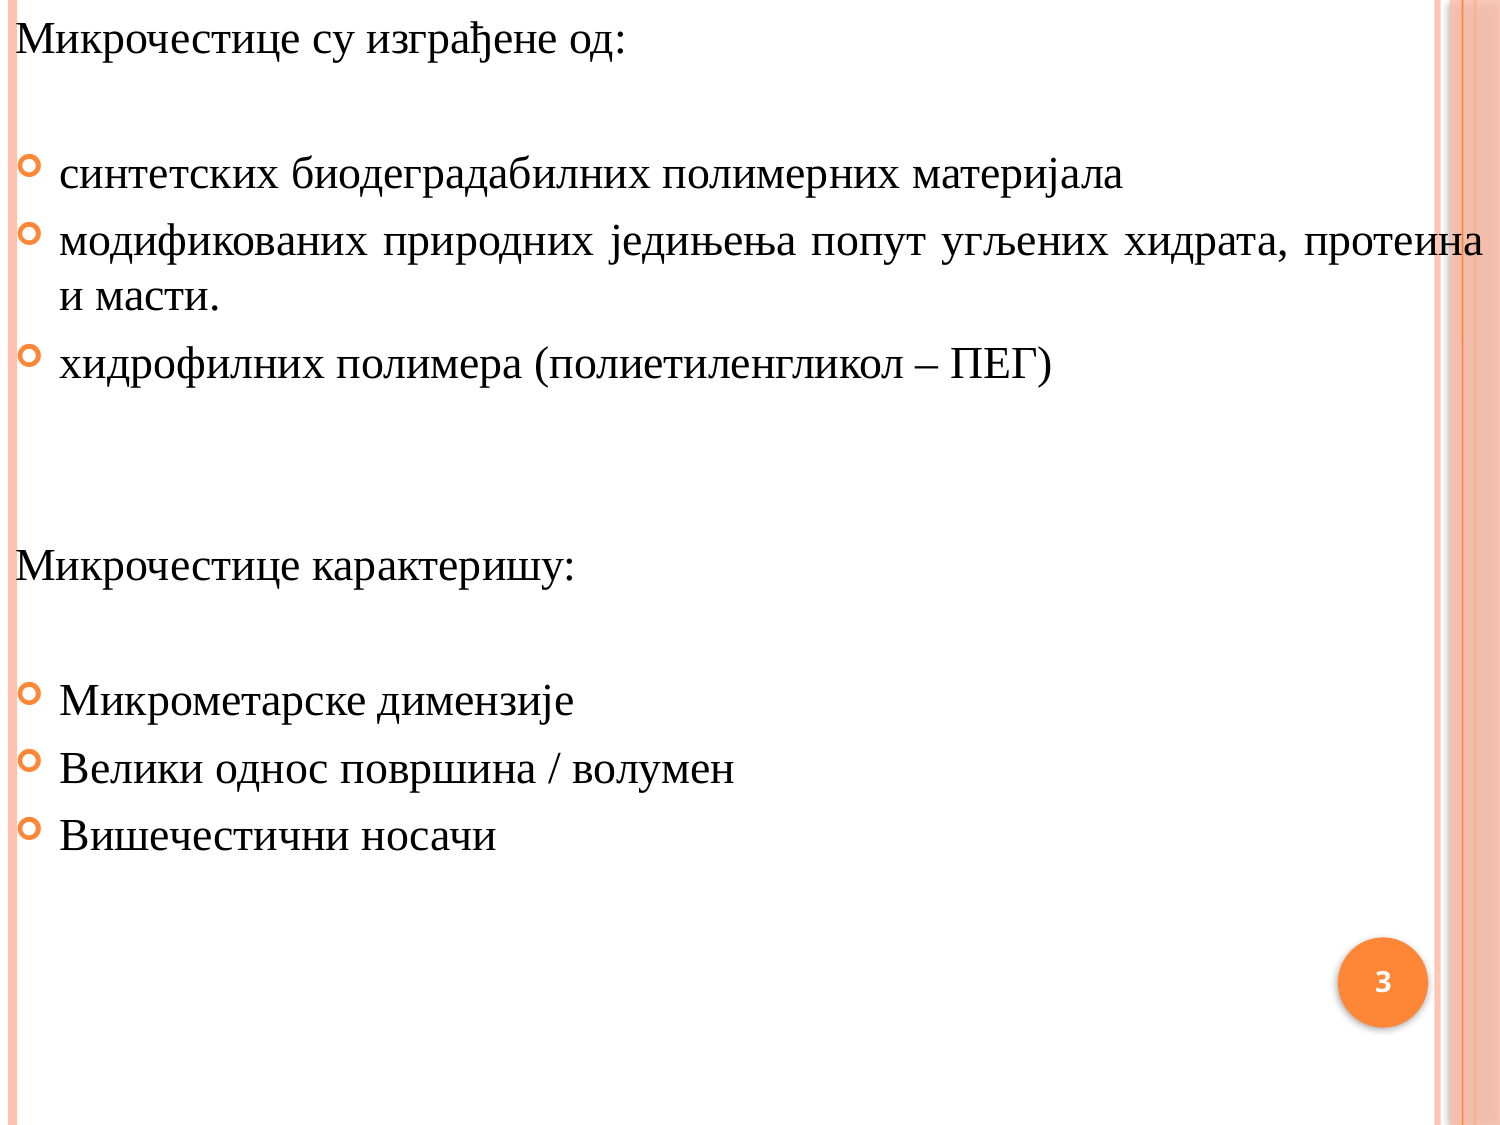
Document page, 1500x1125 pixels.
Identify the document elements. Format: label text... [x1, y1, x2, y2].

list Микрочестице су изграђене од: синтетских биодеградабилних полимерних материјала модификованих природних једињења попут угљених хидрата, протеина и масти. хидрофилних полимера (полиетиленгликол – ПЕГ) Микрочестице карактеришу: Микрометарске димензије Велики однос површина / волумен Вишечестични носачи [0, 0, 1500, 1125]
